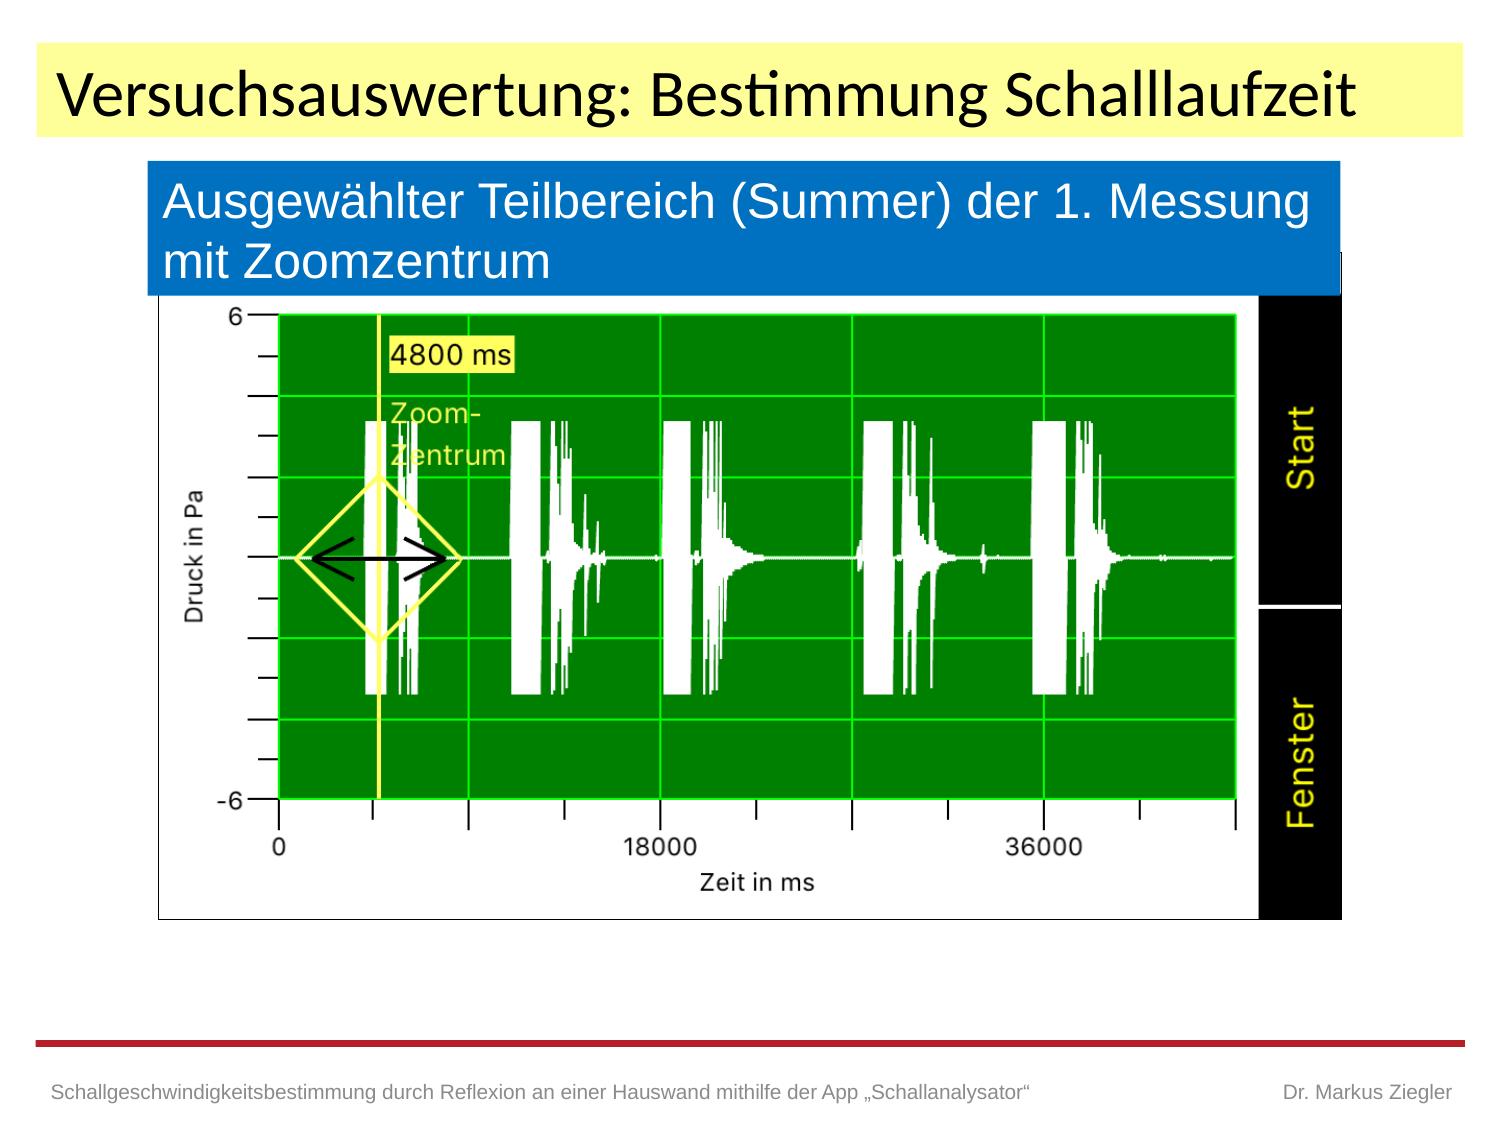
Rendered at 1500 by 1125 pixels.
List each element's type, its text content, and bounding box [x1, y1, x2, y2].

footer Schallgeschwindigkeitsbestimmung durch Reflexion an einer Hauswand mithilfe der App „Schallanalysator“ Dr. Markus Ziegler [35, 1061, 1483, 1122]
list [158, 252, 1342, 920]
text_box Ausgewählter Teilbereich (Summer) der 1. Messung mit Zoomzentrum [147, 160, 1341, 296]
title Versuchsauswertung: Bestimmung Schalllaufzeit [41, 42, 1459, 149]
